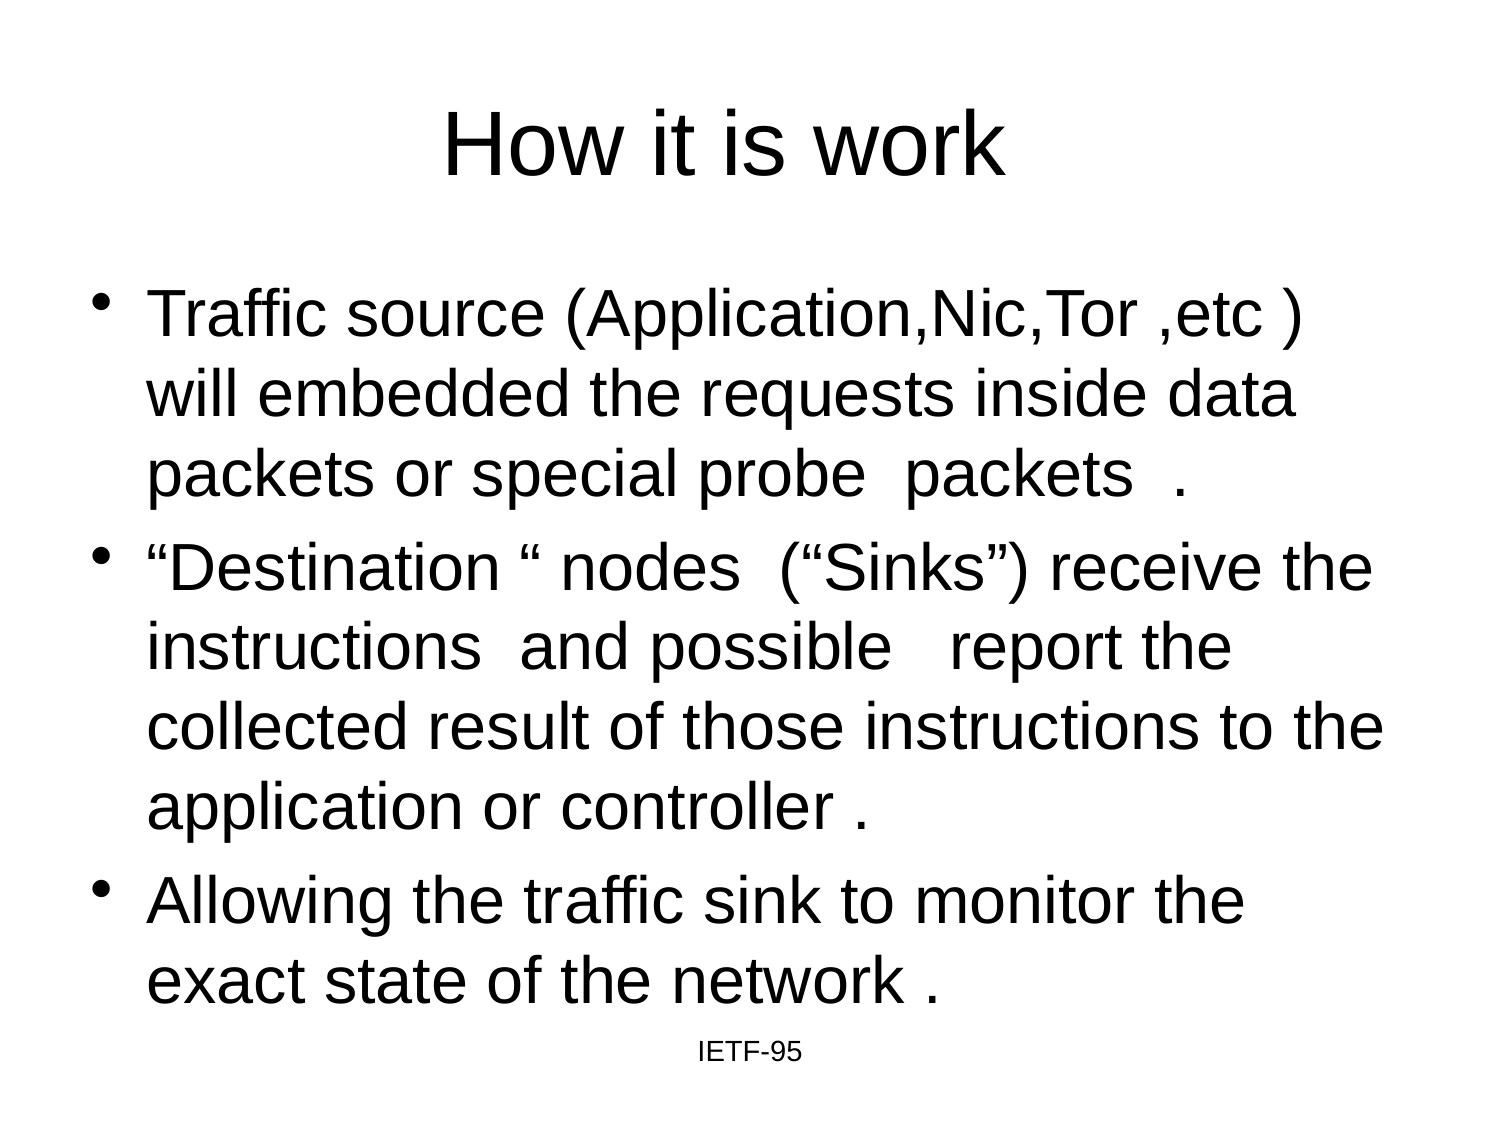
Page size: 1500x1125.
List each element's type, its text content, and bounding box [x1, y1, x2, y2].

list Traffic source (Application,Nic,Tor ,etc ) will embedded the requests inside data packets or special probe packets . “Destination “ nodes (“Sinks”) receive the instructions and possible report the collected result of those instructions to the application or controller . Allowing the traffic sink to monitor the exact state of the network . [75, 262, 1425, 1005]
title How it is work [75, 45, 1425, 233]
footer IETF-95 [512, 1024, 988, 1103]
